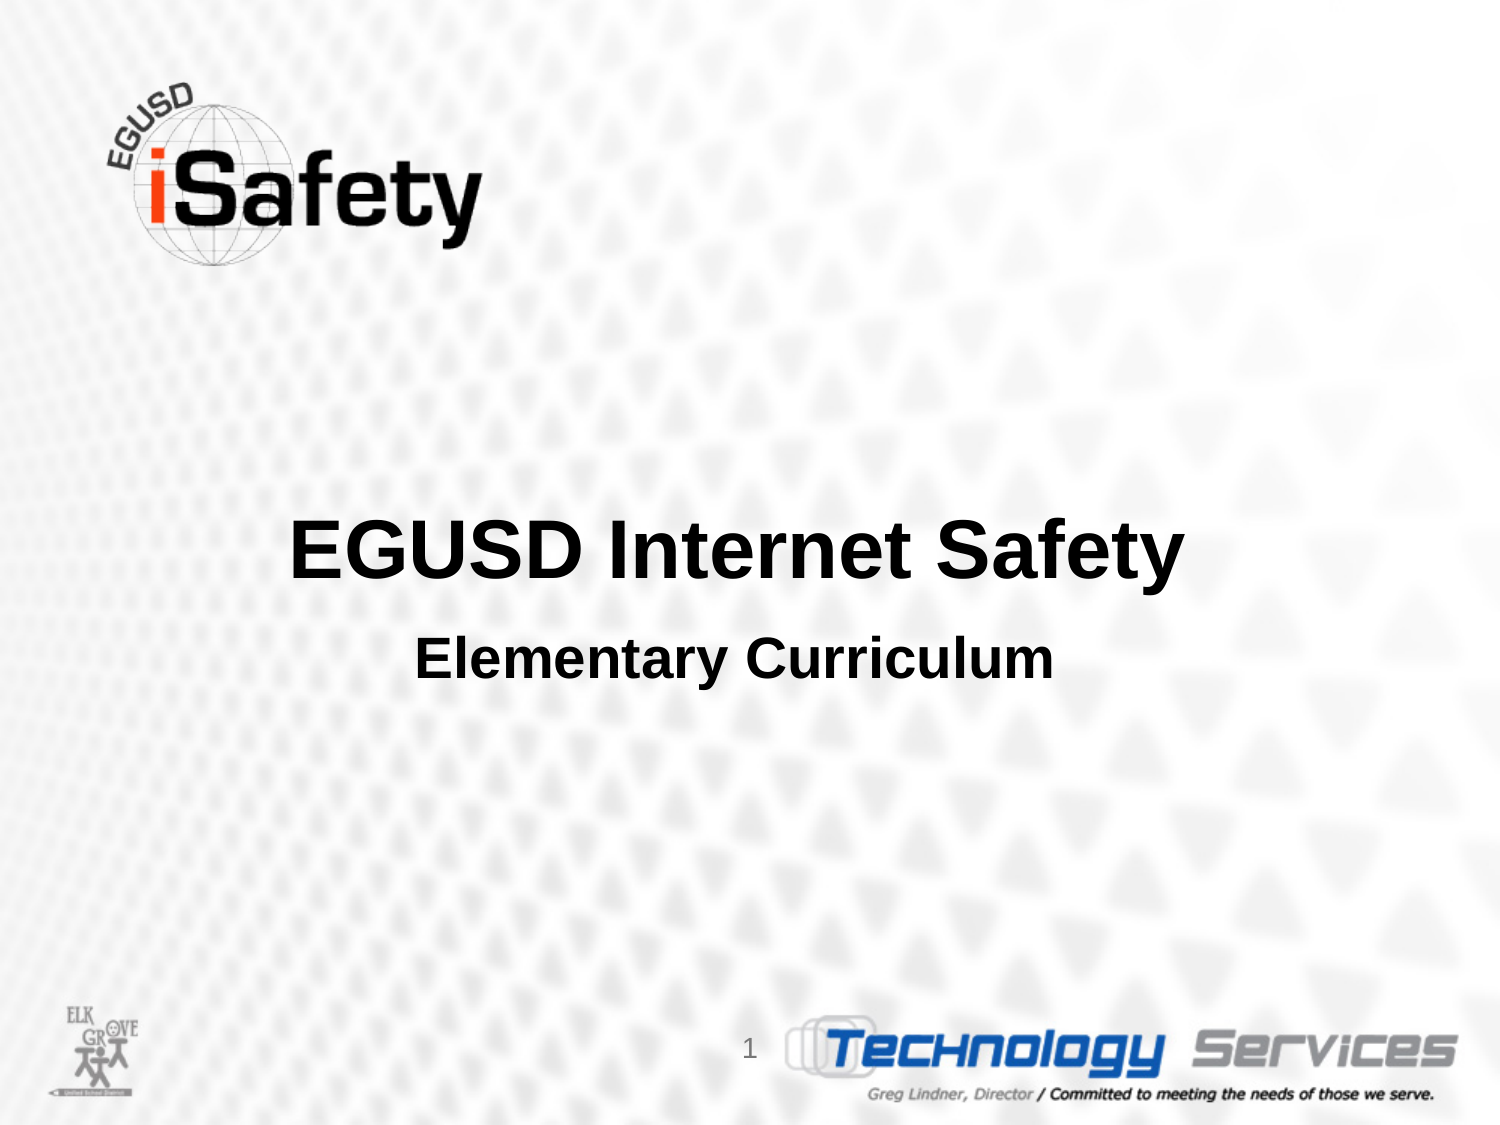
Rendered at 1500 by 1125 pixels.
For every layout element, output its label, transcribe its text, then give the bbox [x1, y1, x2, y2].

text_box Elementary Curriculum [399, 612, 1200, 698]
picture [0, 0, 1500, 1125]
title EGUSD Internet Safety [99, 424, 1376, 667]
slide_number 1 [699, 1021, 801, 1101]
